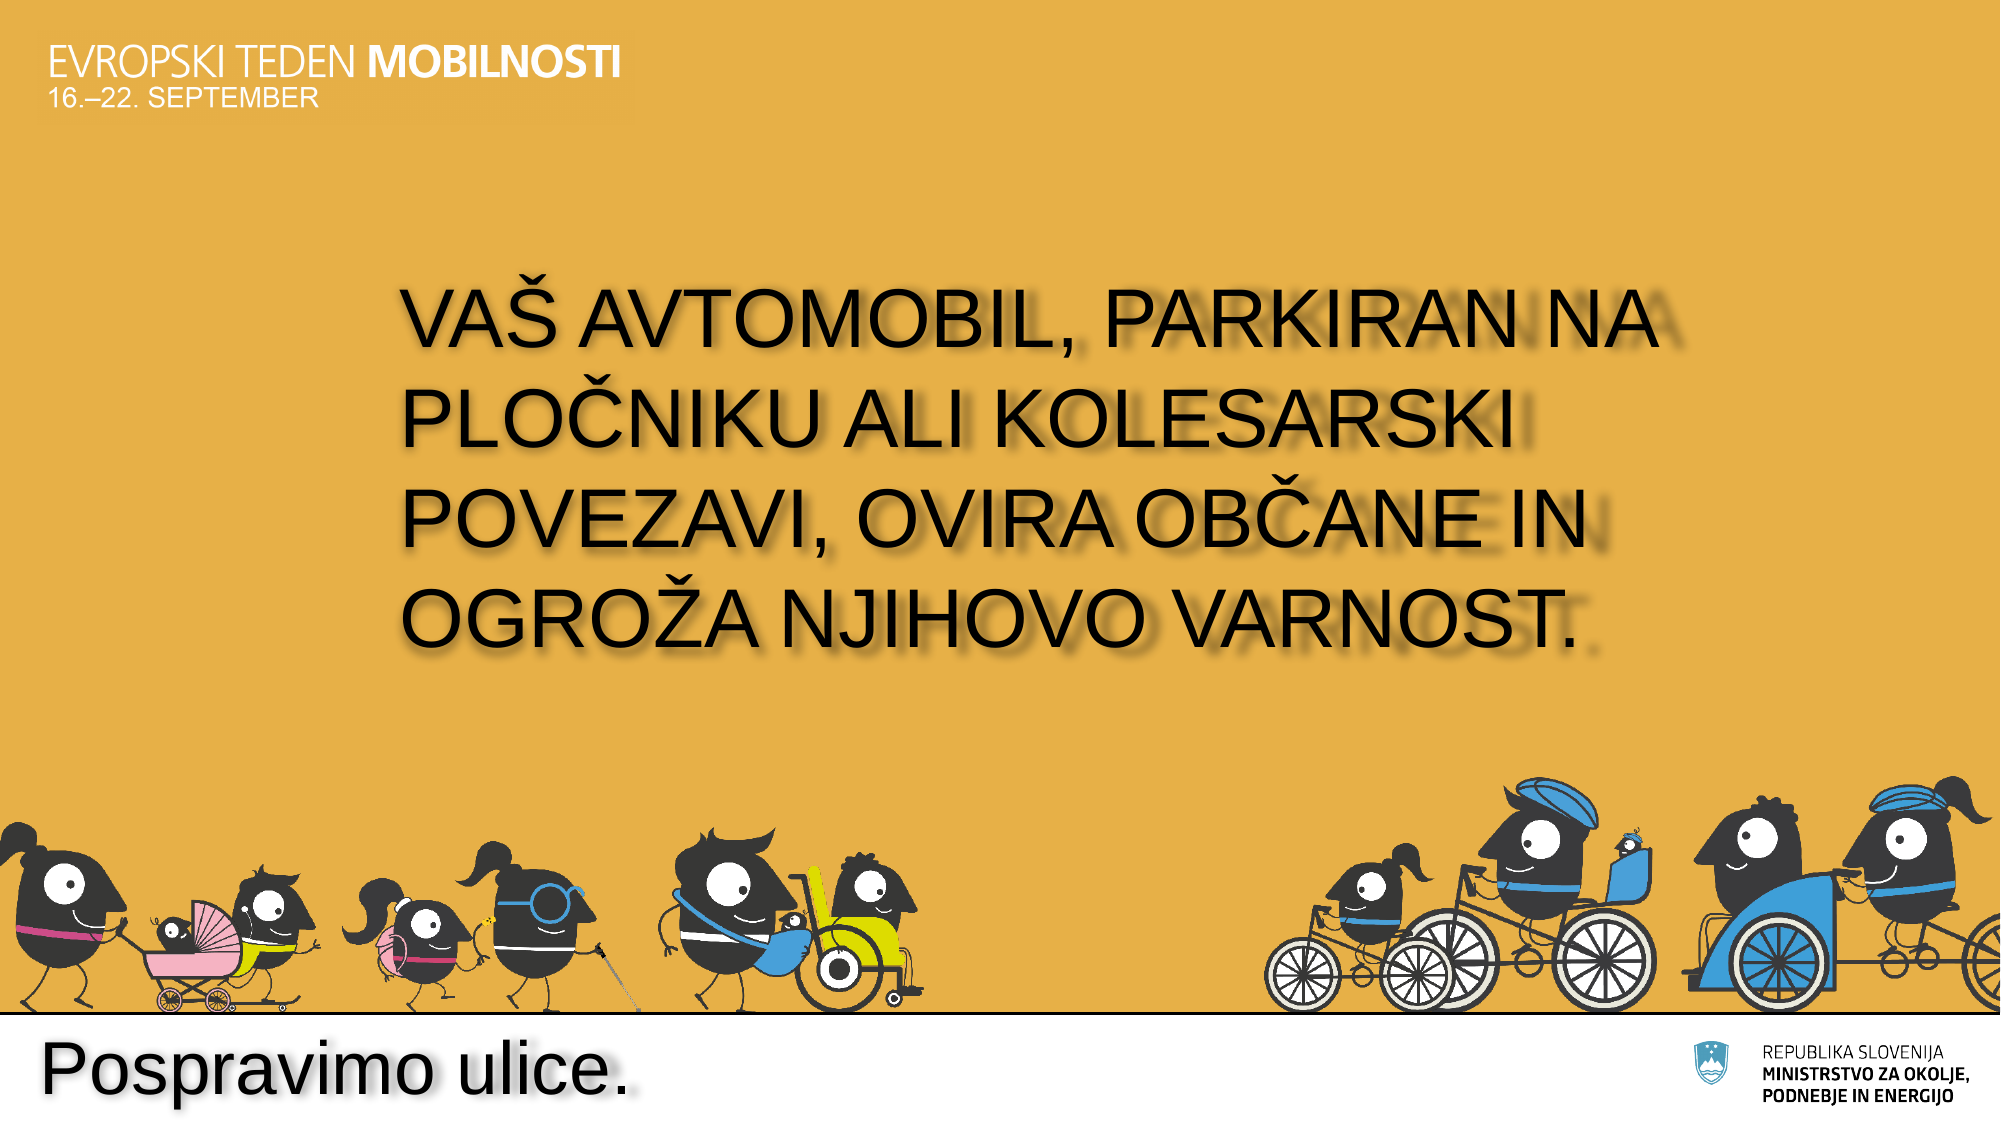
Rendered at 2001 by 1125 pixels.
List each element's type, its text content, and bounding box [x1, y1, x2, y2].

picture [36, 29, 636, 125]
picture [1264, 777, 1657, 1013]
text_box Pospravimo ulice. [0, 1025, 674, 1117]
picture [0, 821, 321, 1013]
picture [342, 841, 641, 1013]
picture [1681, 776, 2001, 1014]
text_box Vaš AVTOMOBIL, Parkiran NA PločnikU ALI kolesarskI POVEZAVI, ovira občane in ogroža njihovo varnost. [384, 257, 1682, 672]
picture [658, 827, 925, 1013]
text_box [0, 0, 2000, 1012]
picture [1693, 1040, 1969, 1106]
